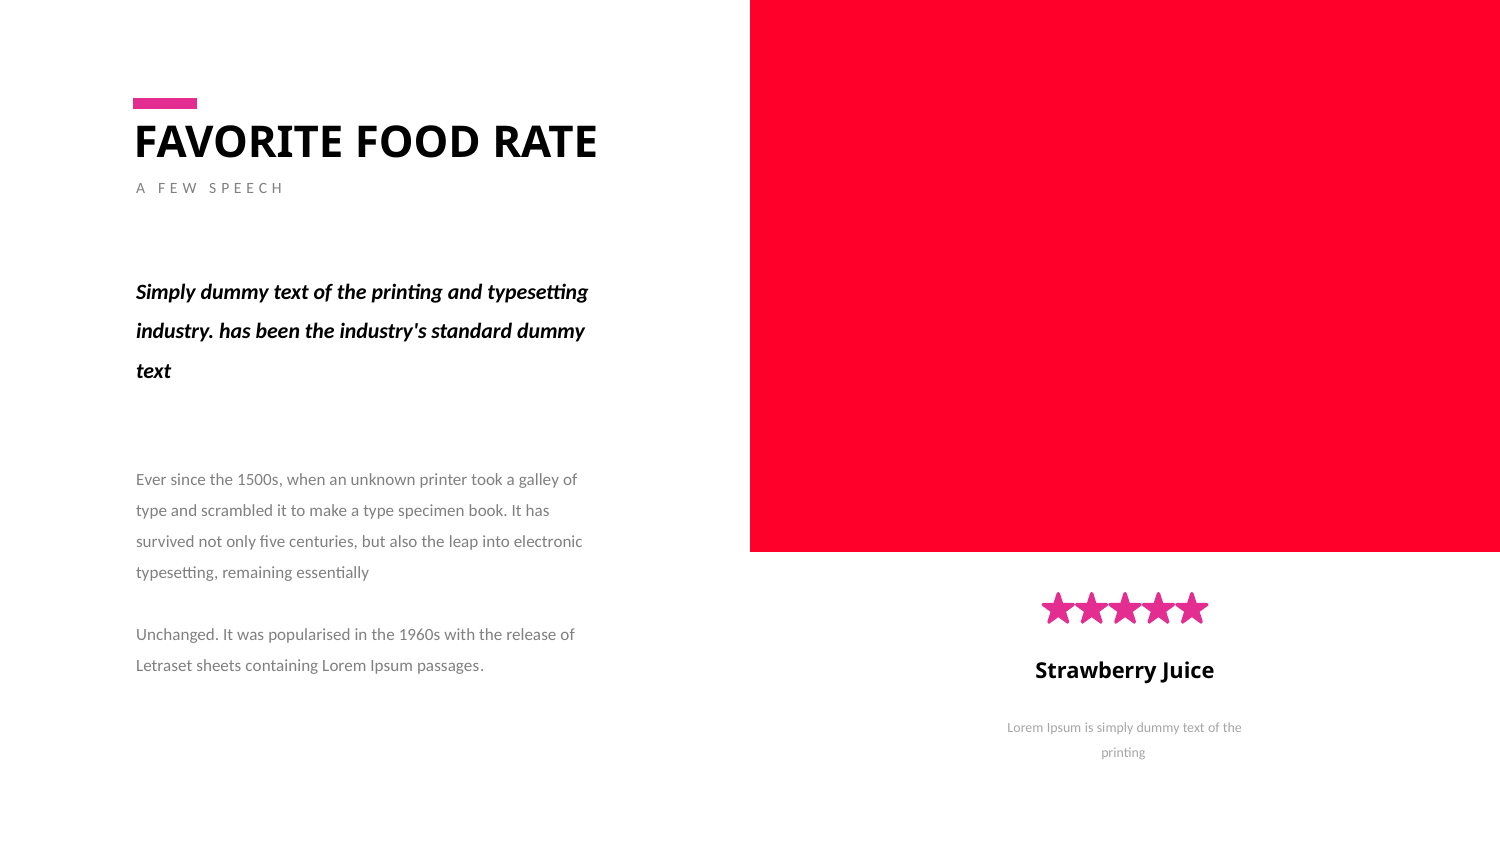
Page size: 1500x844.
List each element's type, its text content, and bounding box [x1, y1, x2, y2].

text_box Ever since the 1500s, when an unknown printer took a galley of type and scrambled it to make a type specimen book. It has survived not only five centuries, but also the leap into electronic typesetting, remaining essentially Unchanged. It was popularised in the 1960s with the release of Letraset sheets containing Lorem Ipsum passages. [121, 450, 607, 682]
text_box FAVORITE FOOD RATE [118, 106, 675, 174]
text_box A FEW SPEECH [121, 170, 390, 205]
text_box Simply dummy text of the printing and typesetting industry. has been the industry's standard dummy text [121, 257, 607, 390]
text_box Lorem Ipsum is simply dummy text of the printing [991, 702, 1259, 768]
text_box Strawberry Juice [991, 648, 1259, 690]
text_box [1041, 591, 1209, 624]
picture [749, 0, 1500, 552]
